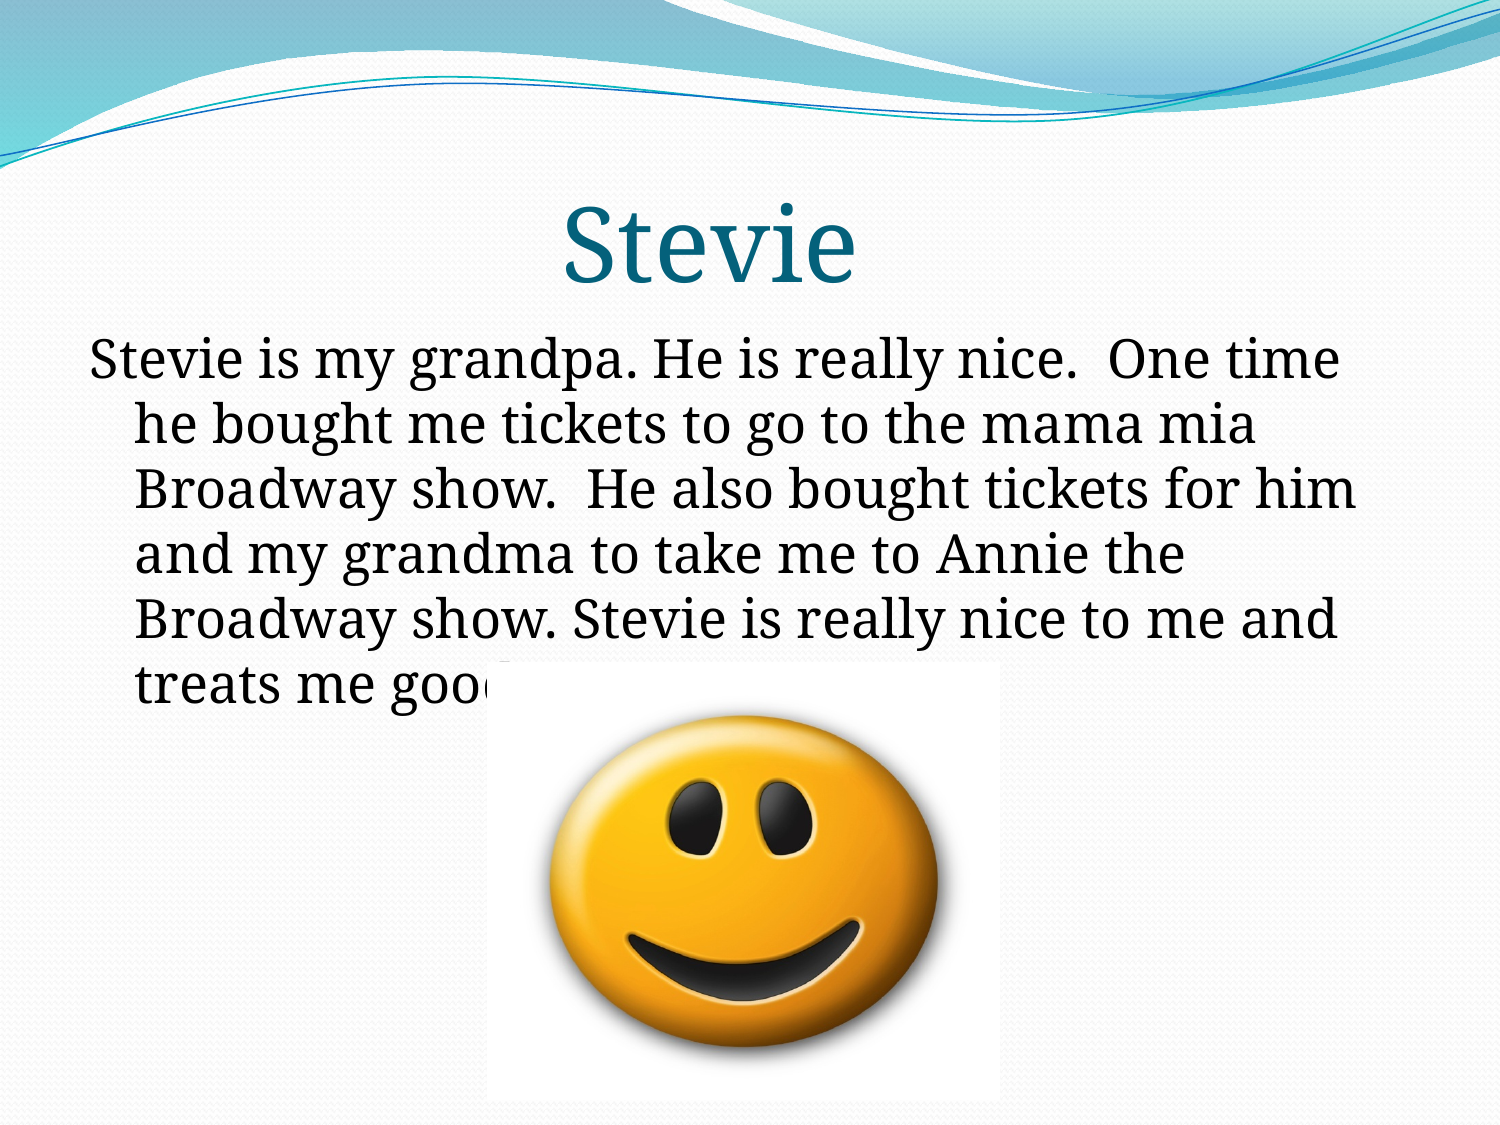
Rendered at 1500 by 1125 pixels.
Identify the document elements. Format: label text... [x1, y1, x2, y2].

list Stevie is my grandpa. He is really nice. One time he bought me tickets to go to the mama mia Broadway show. He also bought tickets for him and my grandma to take me to Annie the Broadway show. Stevie is really nice to me and treats me good. [75, 317, 1425, 1038]
title Stevie [75, 115, 1425, 303]
picture [487, 662, 1001, 1101]
